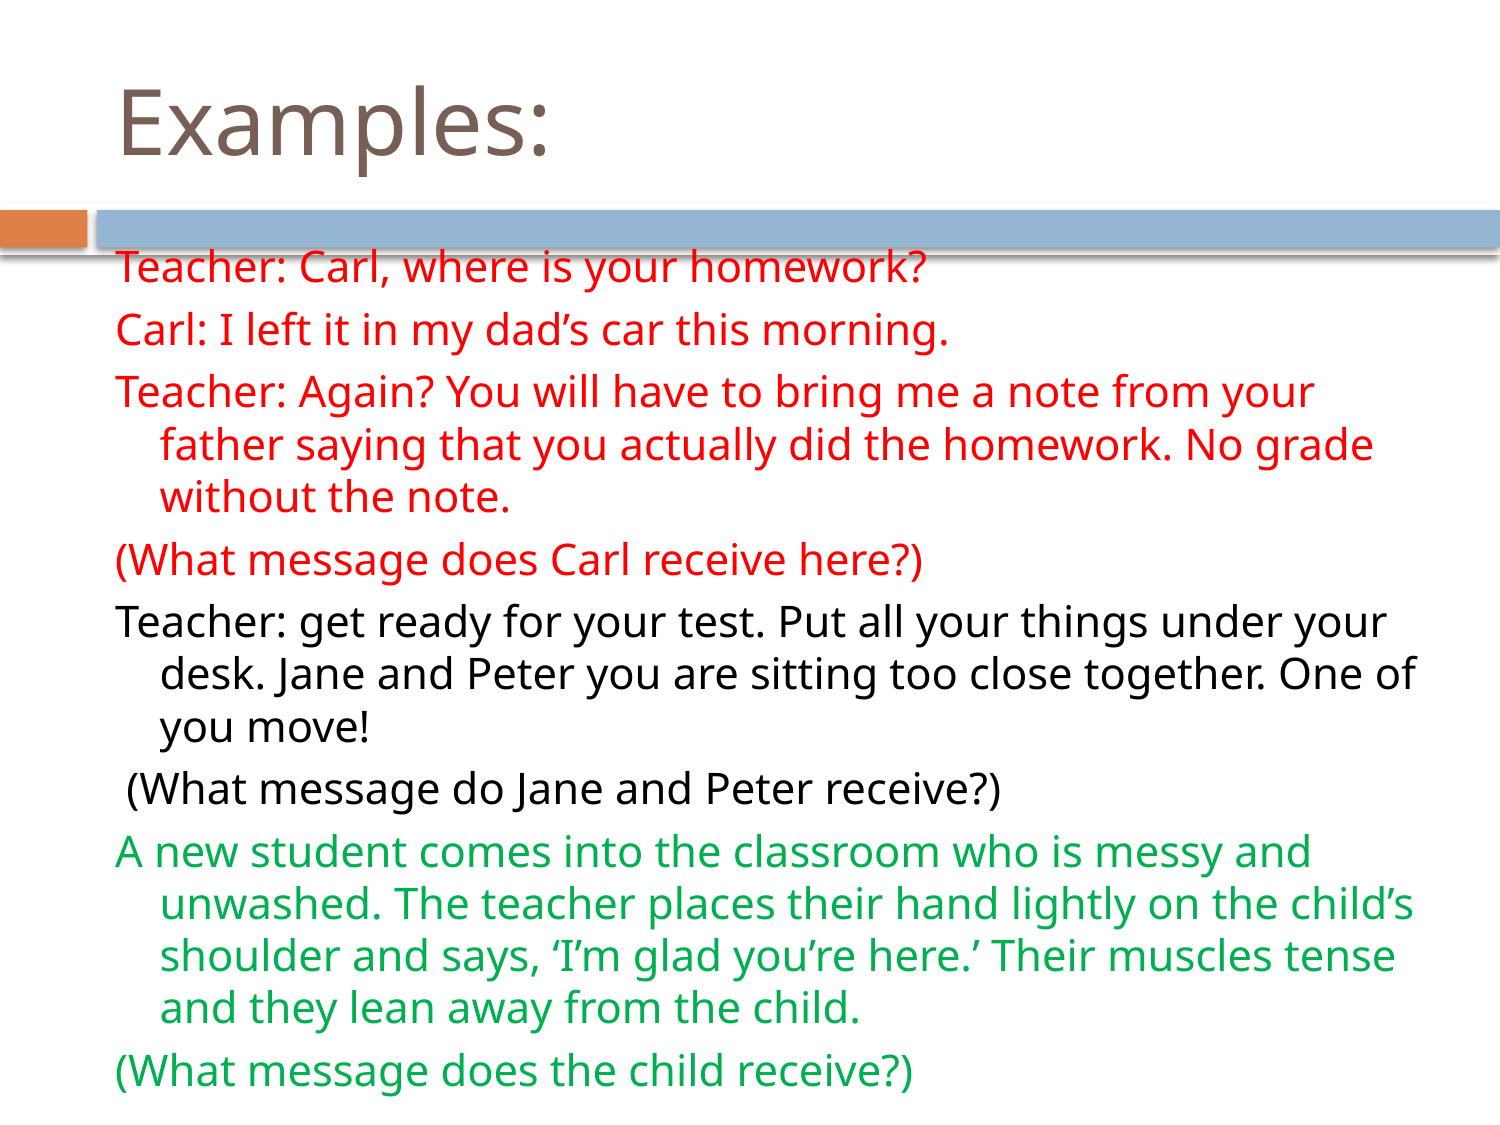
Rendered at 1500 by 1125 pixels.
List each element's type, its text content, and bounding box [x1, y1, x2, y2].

title Examples: [100, 37, 1438, 200]
list Teacher: Carl, where is your homework? Carl: I left it in my dad’s car this morning. Teacher: Again? You will have to bring me a note from your father saying that you actually did the homework. No grade without the note. (What message does Carl receive here?) Teacher: get ready for your test. Put all your things under your desk. Jane and Peter you are sitting too close together. One of you move! (What message do Jane and Peter receive?) A new student comes into the classroom who is messy and unwashed. The teacher places their hand lightly on the child’s shoulder and says, ‘I’m glad you’re here.’ Their muscles tense and they lean away from the child. (What message does the child receive?) [100, 231, 1438, 1106]
